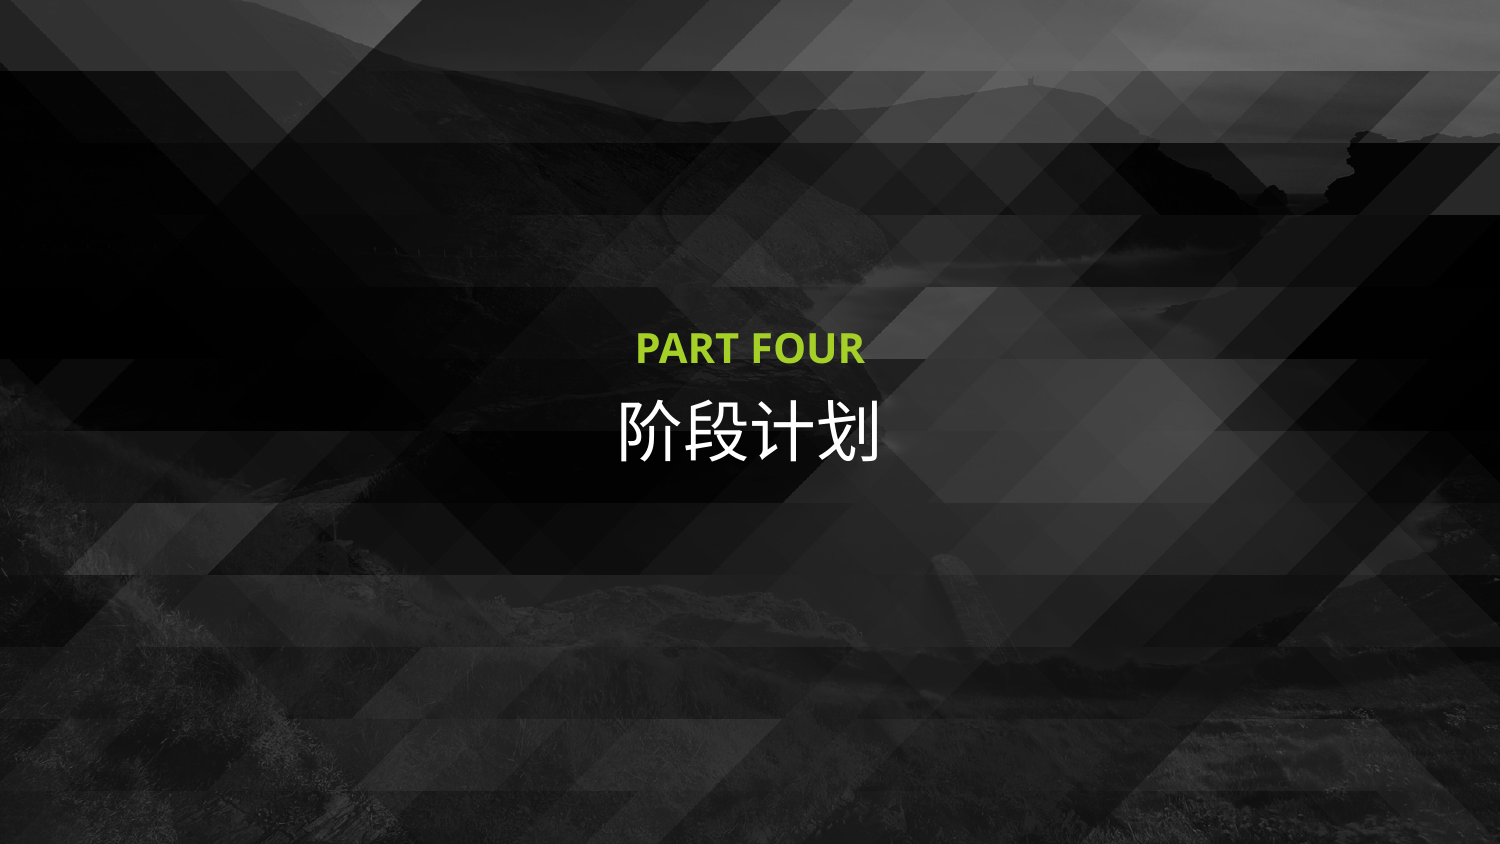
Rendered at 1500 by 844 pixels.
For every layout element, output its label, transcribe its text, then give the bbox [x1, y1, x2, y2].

picture [0, 0, 1500, 844]
text_box 阶段计划 [601, 358, 899, 477]
text_box PART FOUR [600, 299, 900, 379]
